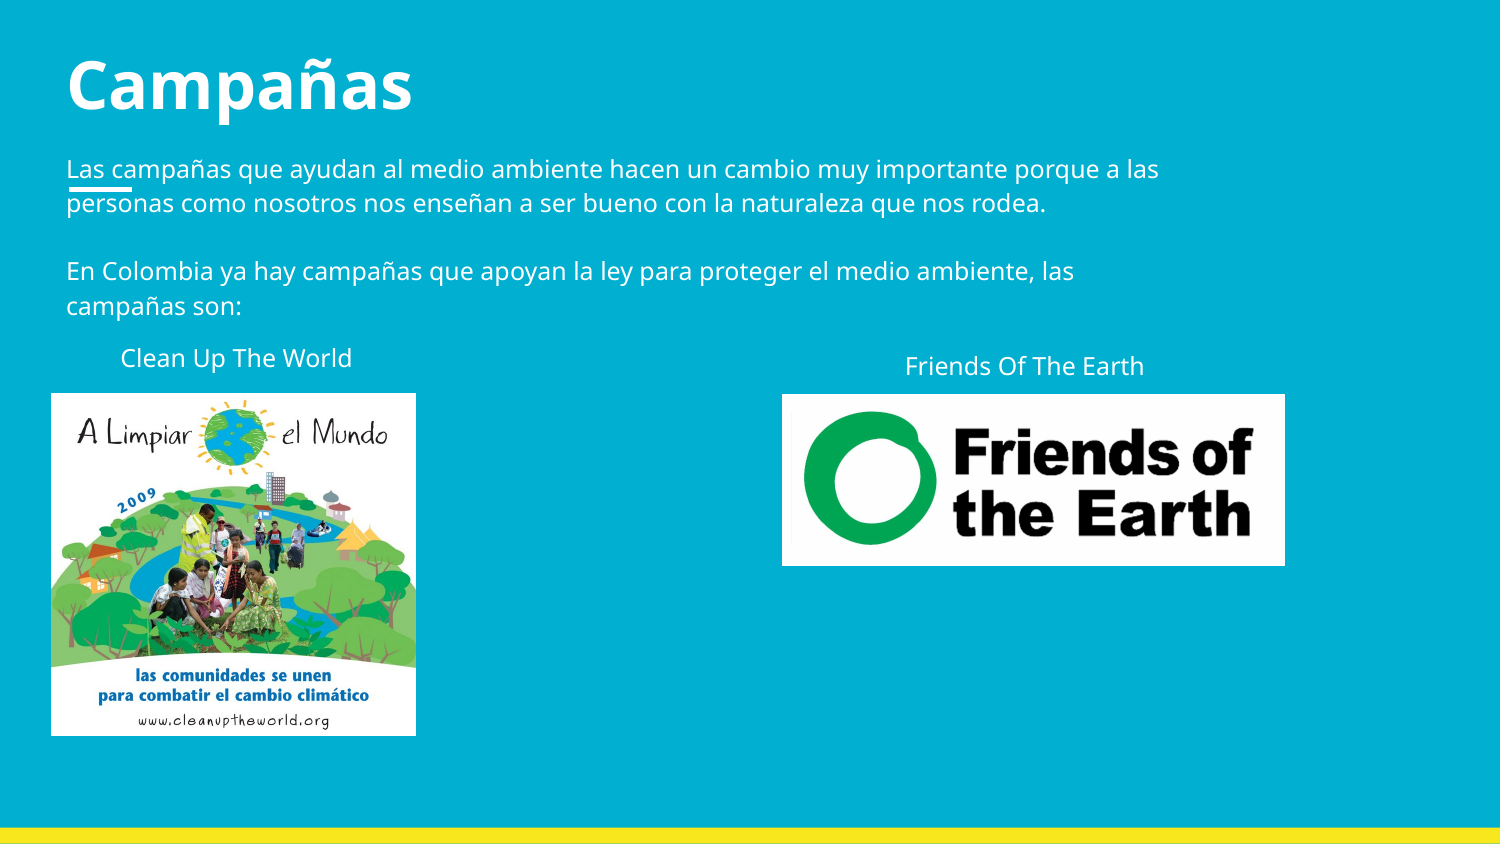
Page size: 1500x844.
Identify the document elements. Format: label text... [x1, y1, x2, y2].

text_box Clean Up The World [105, 327, 407, 369]
picture [781, 393, 1286, 566]
text_box Friends Of The Earth [889, 335, 1178, 392]
list Las campañas que ayudan al medio ambiente hacen un cambio muy importante porque a las personas como nosotros nos enseñan a ser bueno con la naturaleza que nos rodea. En Colombia ya hay campañas que apoyan la ley para proteger el medio ambiente, las campañas son: [51, 133, 1204, 288]
title Campañas [51, 28, 1449, 134]
picture [50, 393, 416, 736]
